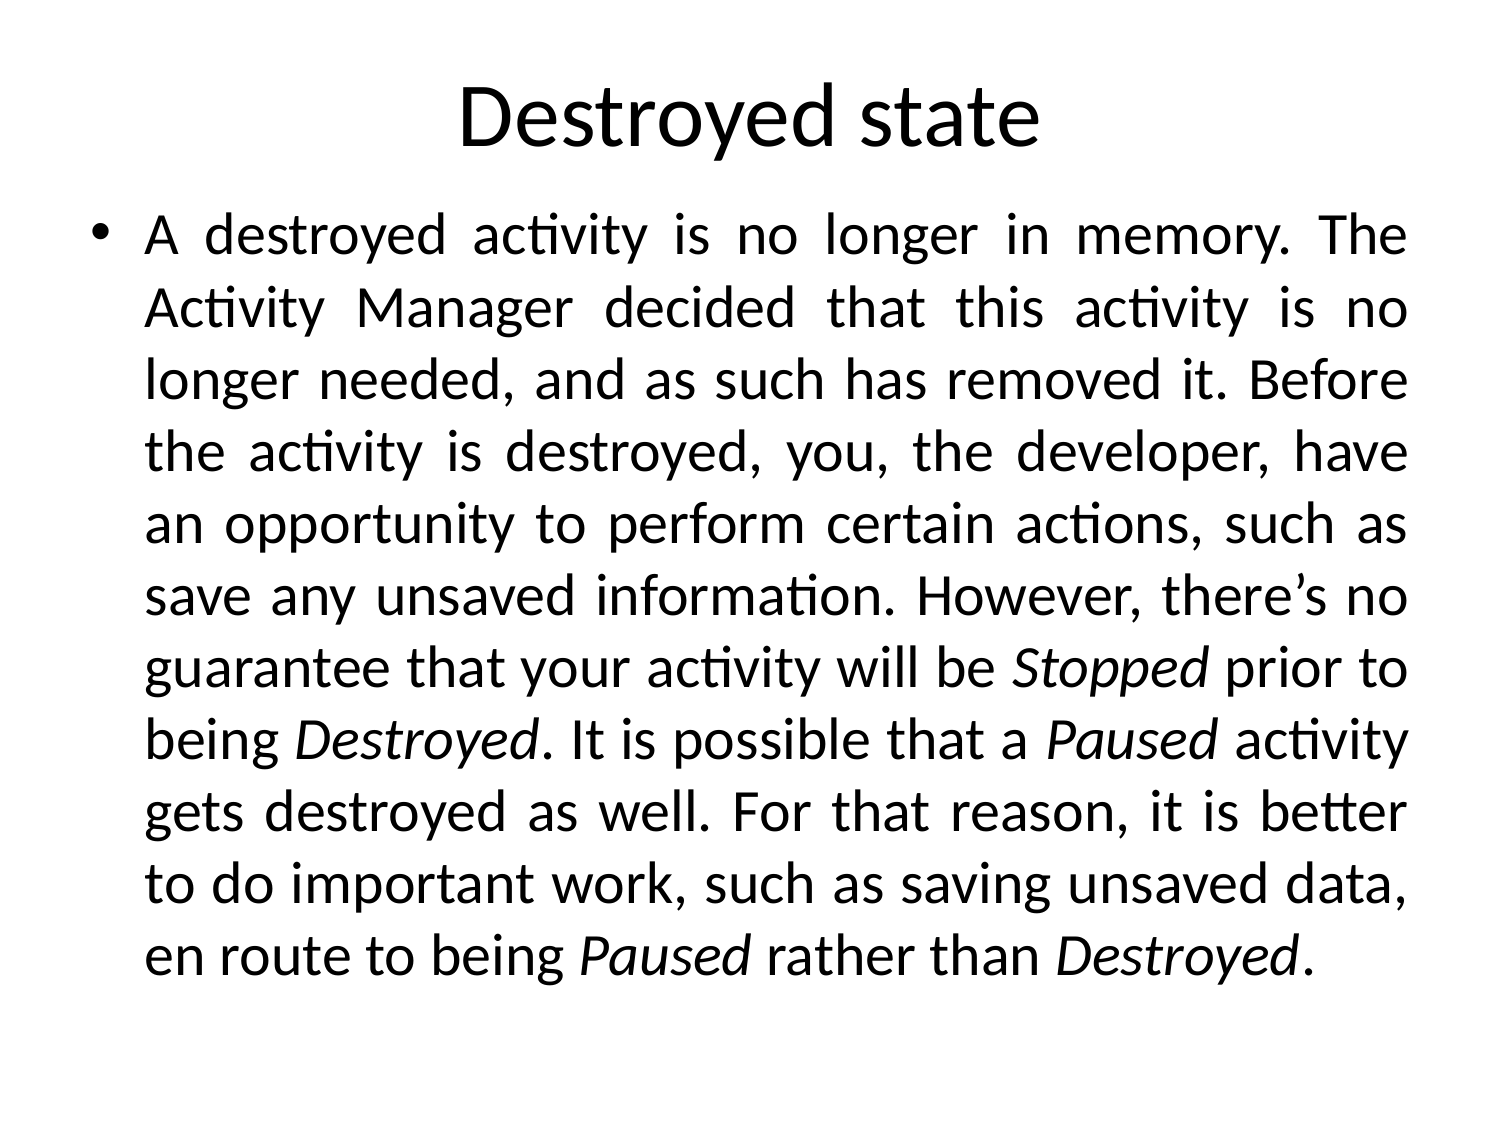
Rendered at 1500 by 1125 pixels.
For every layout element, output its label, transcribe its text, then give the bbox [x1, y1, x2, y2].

title Destroyed state [75, 45, 1425, 175]
list A destroyed activity is no longer in memory. The Activity Manager decided that this activity is no longer needed, and as such has removed it. Before the activity is destroyed, you, the developer, have an opportunity to perform certain actions, such as save any unsaved information. However, there’s no guarantee that your activity will be Stopped prior to being Destroyed. It is possible that a Paused activity gets destroyed as well. For that reason, it is better to do important work, such as saving unsaved data, en route to being Paused rather than Destroyed. [75, 187, 1425, 1005]
